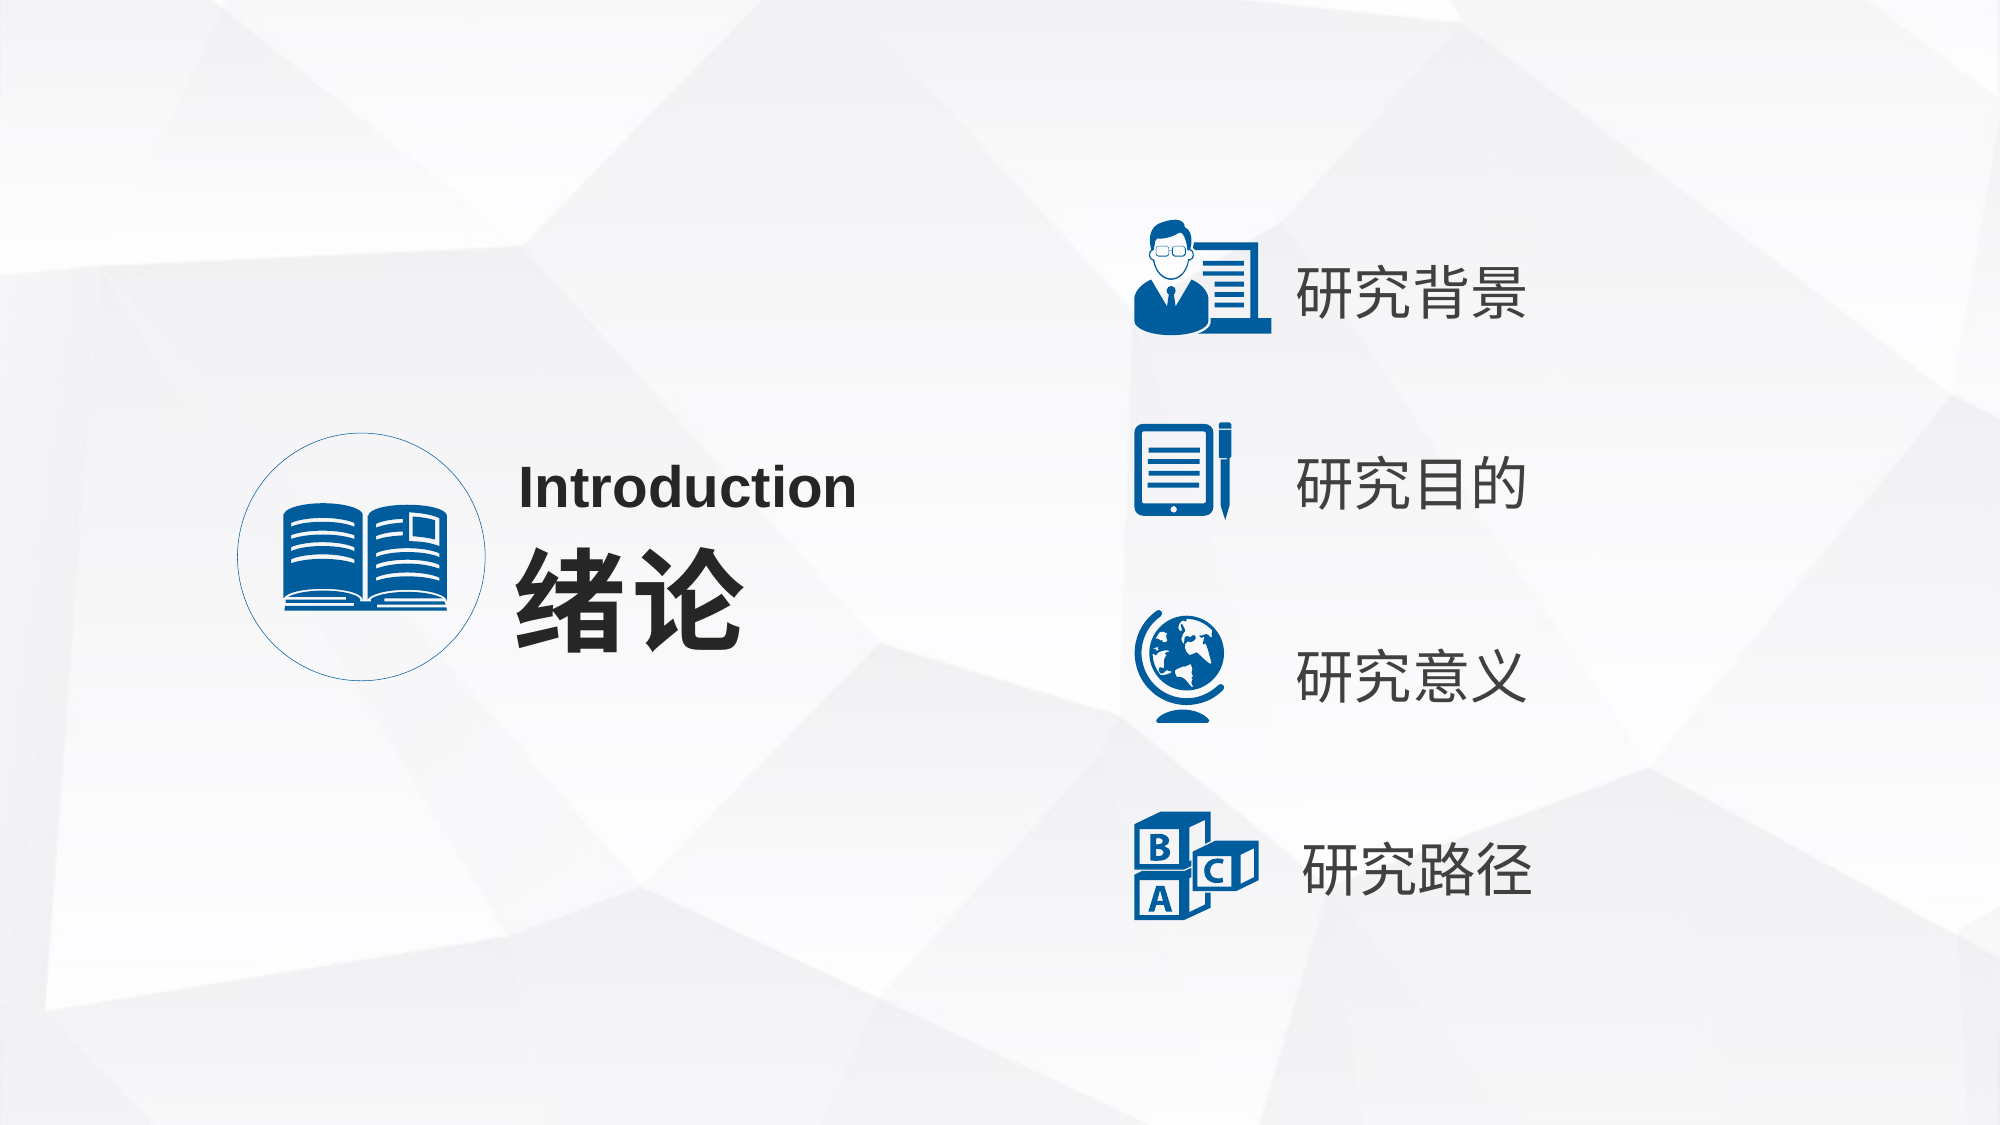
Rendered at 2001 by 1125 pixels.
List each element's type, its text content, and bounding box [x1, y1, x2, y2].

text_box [283, 503, 447, 611]
text_box [236, 432, 487, 682]
text_box [1134, 610, 1225, 706]
text_box 研究背景 [1272, 248, 1559, 334]
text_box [1134, 212, 1272, 336]
text_box 研究路径 [1266, 825, 1569, 911]
text_box Introduction [503, 442, 874, 527]
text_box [1134, 422, 1232, 520]
picture [0, 0, 2000, 1125]
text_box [1134, 811, 1259, 920]
text_box 研究目的 [1266, 439, 1559, 525]
text_box [1156, 709, 1210, 723]
text_box 研究意义 [1266, 633, 1559, 718]
text_box 绪论 [498, 523, 760, 674]
